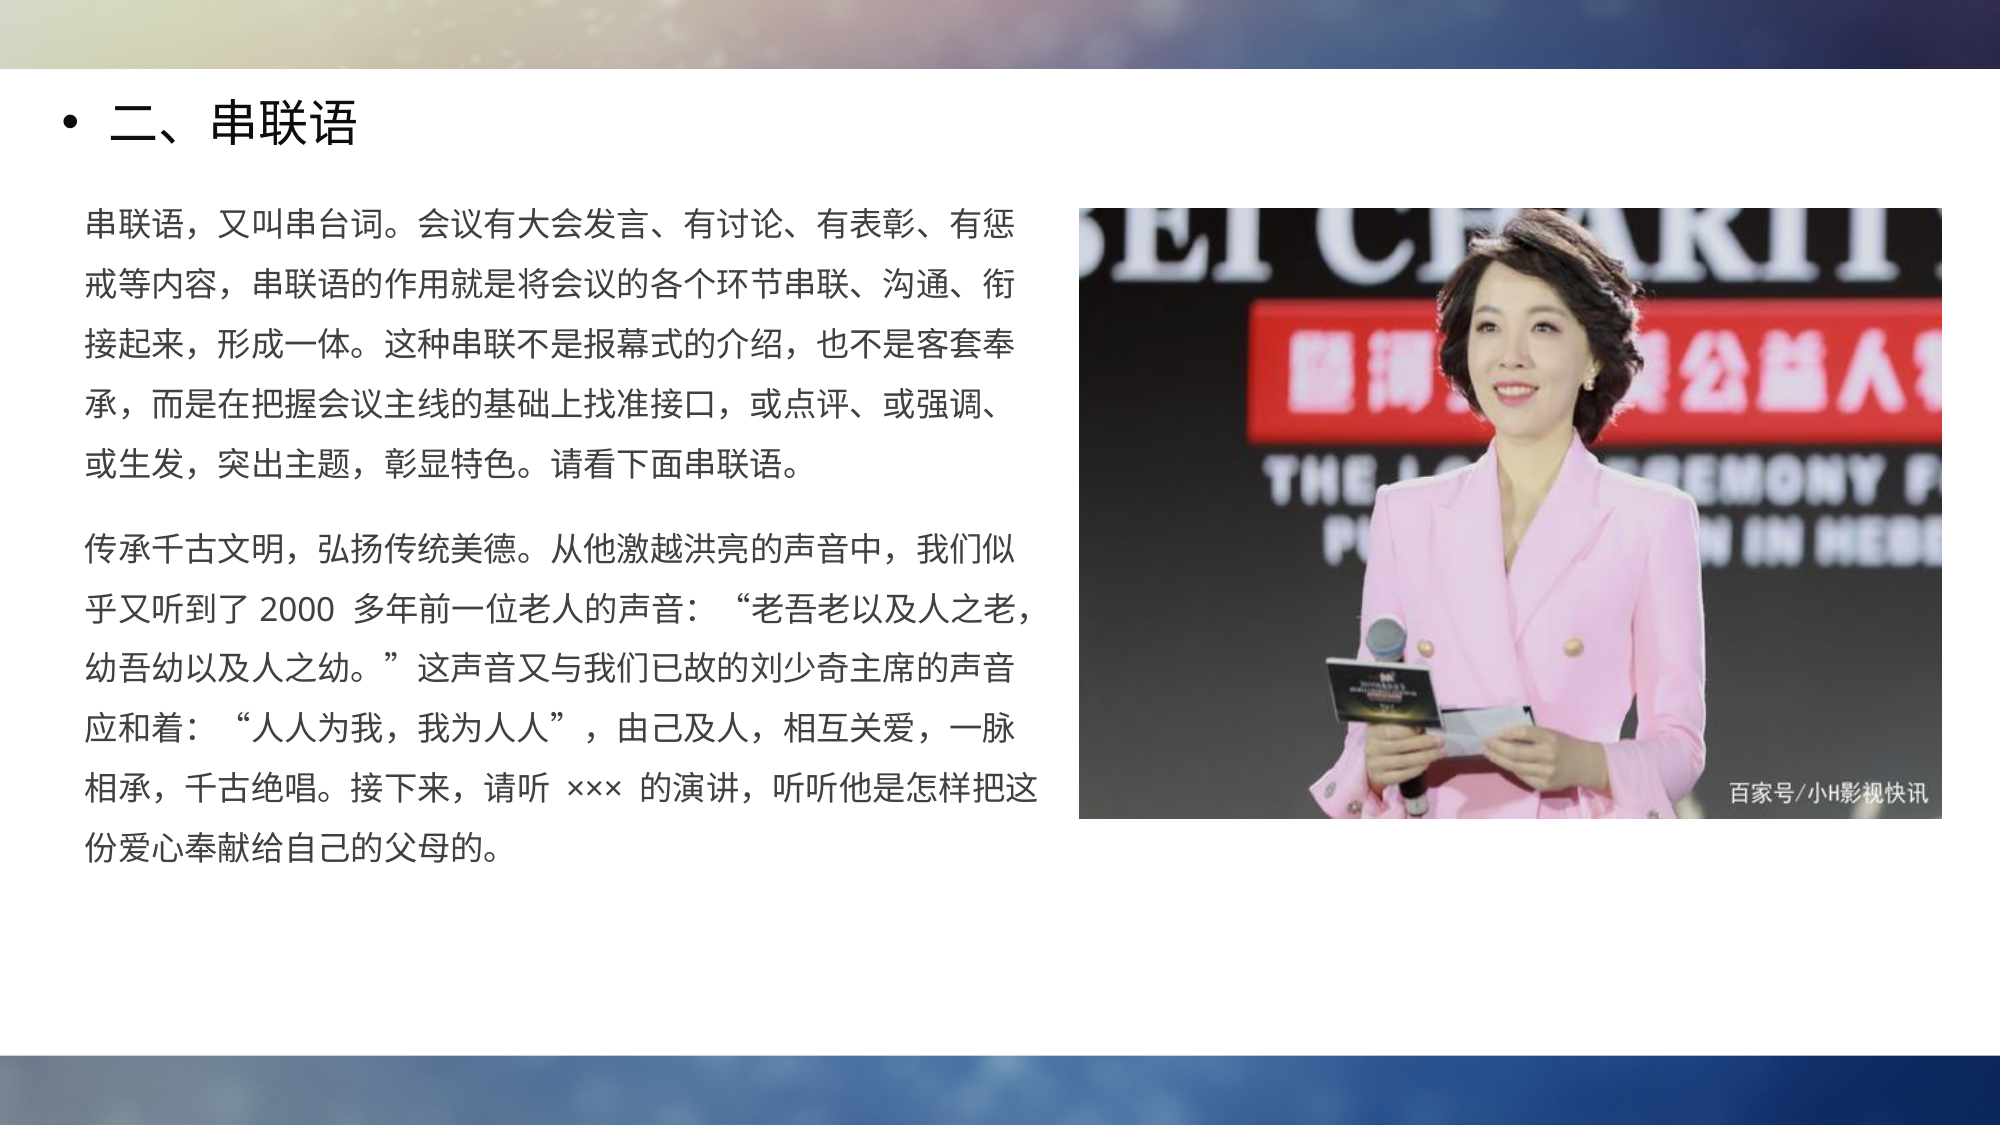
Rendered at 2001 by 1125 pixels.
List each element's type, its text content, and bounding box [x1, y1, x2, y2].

picture [0, 1056, 2000, 1125]
picture [0, 0, 2000, 69]
text_box 二、串联语 [46, 84, 708, 160]
picture [1079, 208, 1942, 819]
text_box 串联语，又叫串台词。会议有大会发言、有讨论、有表彰、有惩戒等内容，串联语的作用就是将会议的各个环节串联、沟通、衔接起来，形成一体。这种串联不是报幕式的介绍，也不是客套奉承，而是在把握会议主线的基础上找准接口，或点评、或强调、或生发，突出主题，彰显特色。请看下面串联语。 传承千古文明，弘扬传统美德。从他激越洪亮的声音中，我们似乎又听到了2000 多年前一位老人的声音：“老吾老以及人之老，幼吾幼以及人之幼。”这声音又与我们已故的刘少奇主席的声音应和着：“人人为我，我为人人”，由己及人，相互关爱，一脉相承，千古绝唱。接下来，请听 ××× 的演讲，听听他是怎样把这份爱心奉献给自己的父母的。 [70, 175, 1059, 875]
